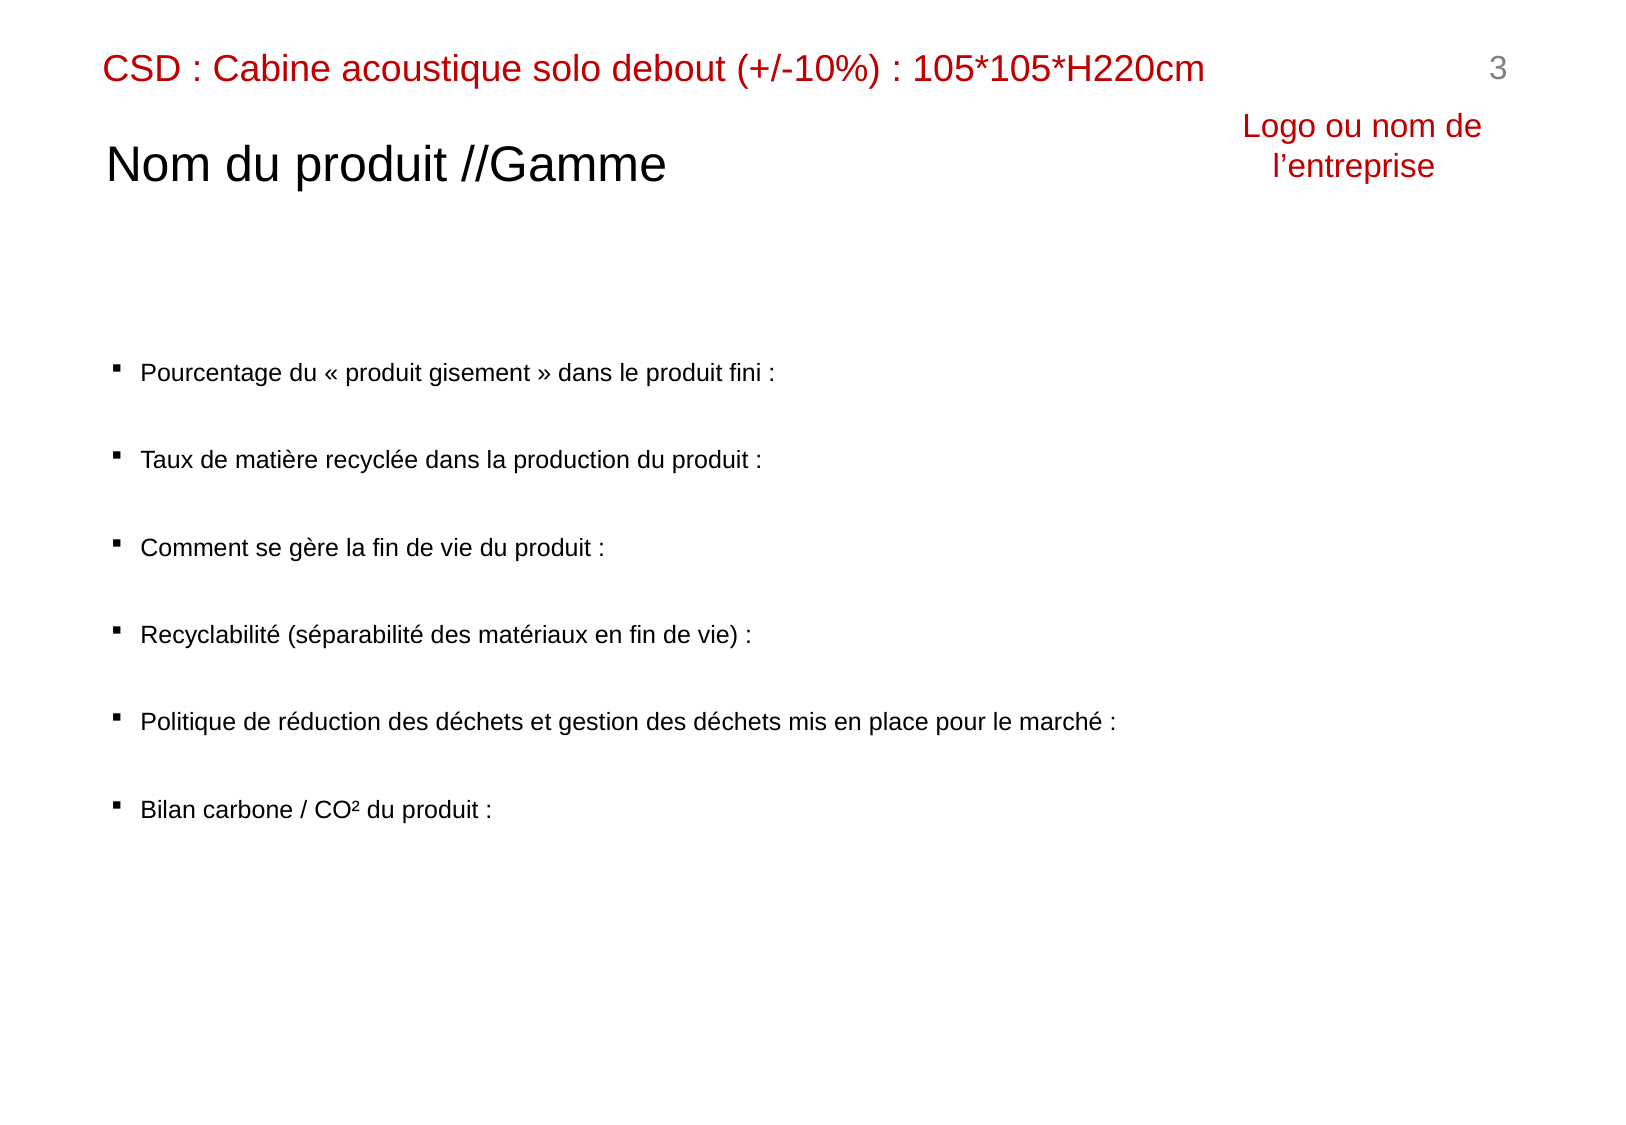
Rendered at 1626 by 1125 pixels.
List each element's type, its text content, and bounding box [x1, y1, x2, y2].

slide_number 3 [1426, 19, 1523, 91]
text_box Pourcentage du « produit gisement » dans le produit fini : Taux de matière recyclée dans la production du produit : Comment se gère la fin de vie du produit : Recyclabilité (séparabilité des matériaux en fin de vie) : Politique de réduction des déchets et gestion des déchets mis en place pour le marché : Bilan carbone / CO² du produit : [81, 304, 1333, 1067]
text_box Logo ou nom de l’entreprise [1141, 91, 1567, 197]
title CSD : Cabine acoustique solo debout (+/-10%) : 105*105*H220cm [102, 19, 1426, 109]
list Nom du produit //Gamme [91, 109, 1523, 215]
